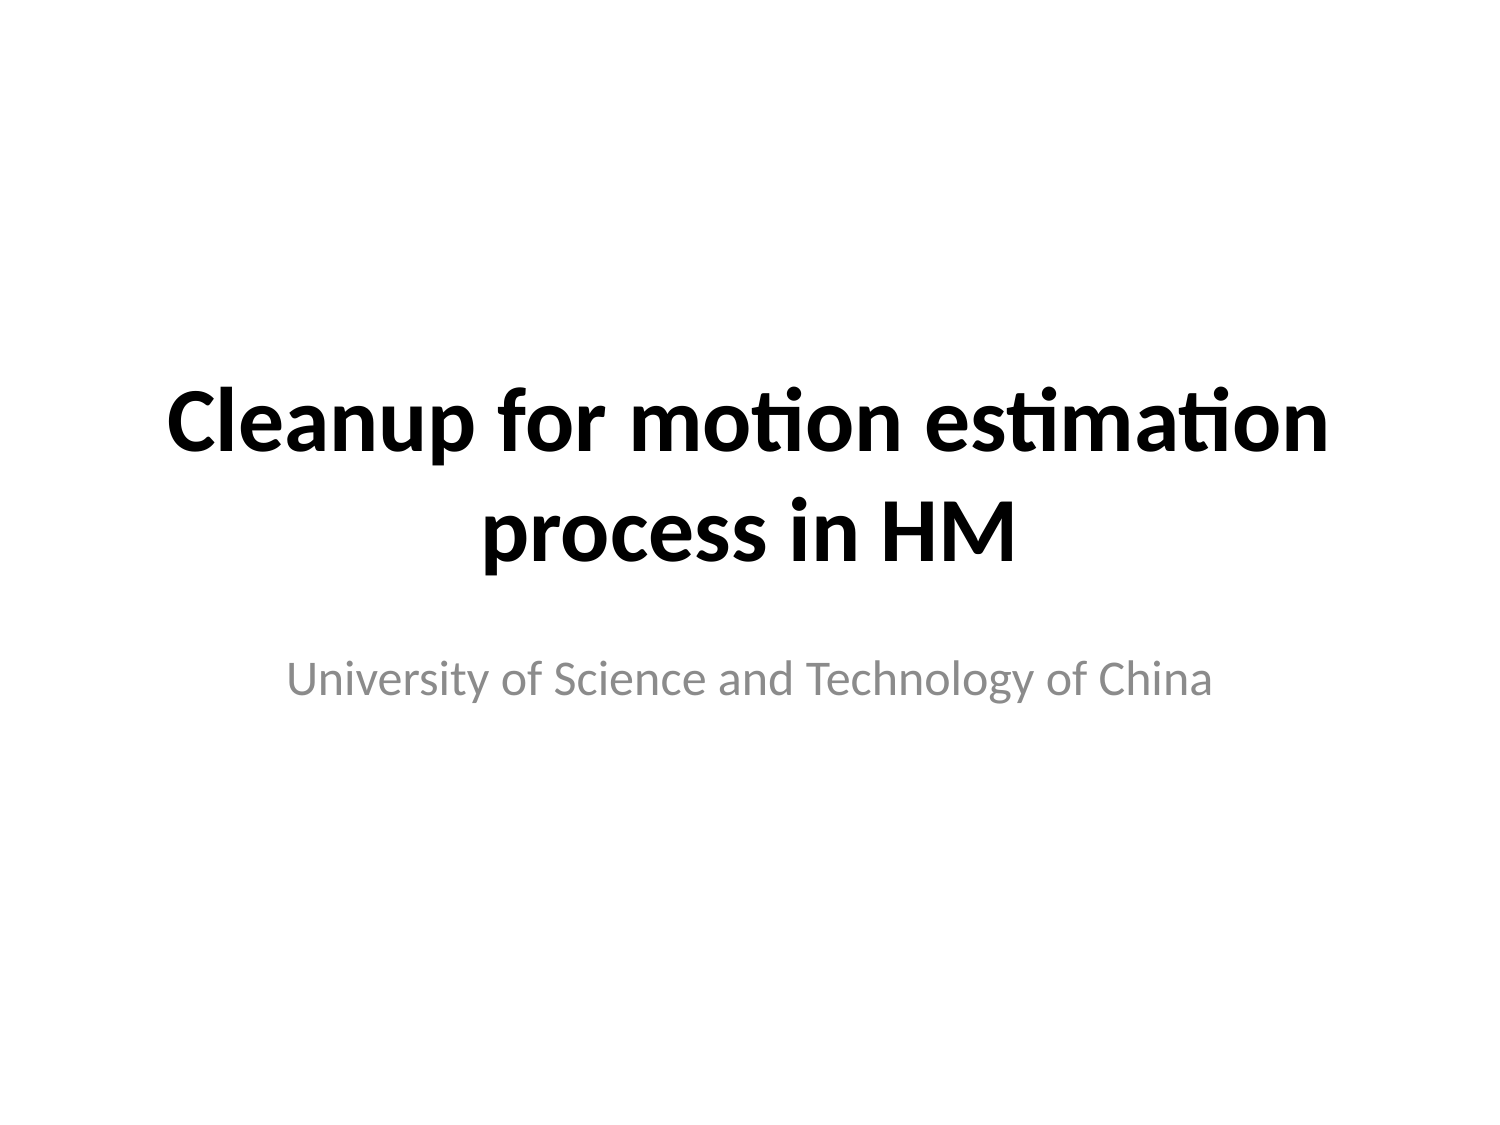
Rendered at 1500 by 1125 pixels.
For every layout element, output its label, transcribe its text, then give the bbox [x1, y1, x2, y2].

subtitle University of Science and Technology of China [225, 637, 1275, 925]
title Cleanup for motion estimation process in HM [112, 349, 1388, 591]
